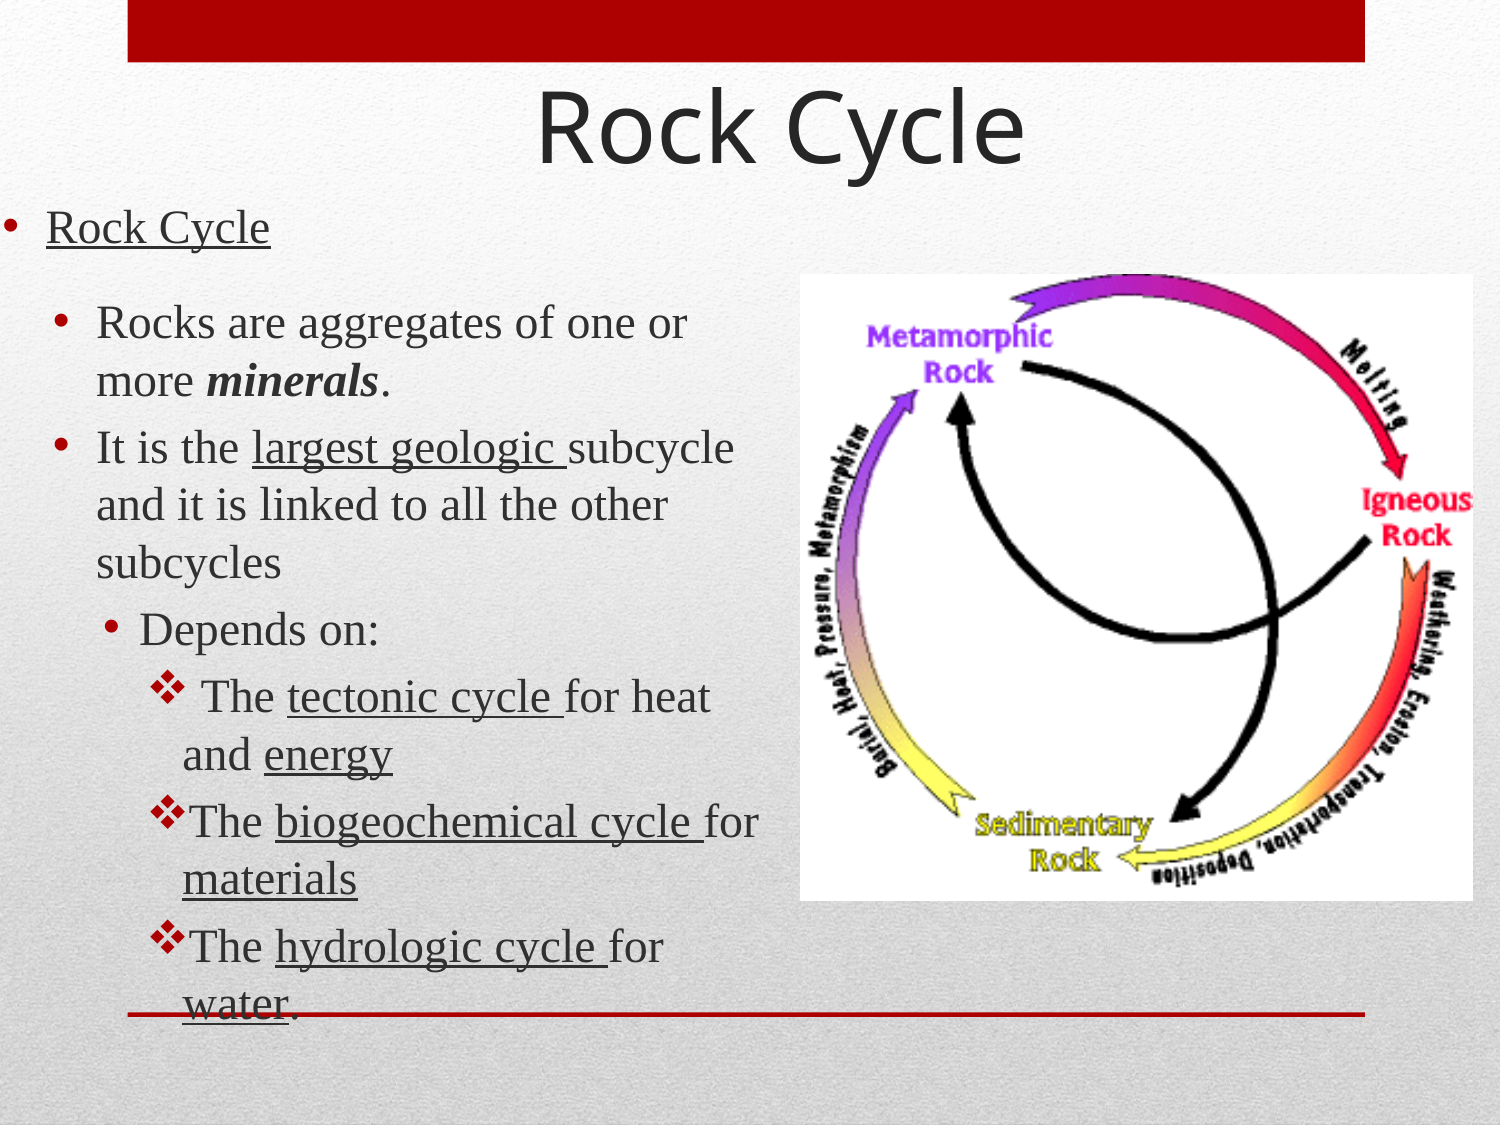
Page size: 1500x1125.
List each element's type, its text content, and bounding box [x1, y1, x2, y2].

list Rock Cycle Rocks are aggregates of one or more minerals. It is the largest geologic subcycle and it is linked to all the other subcycles Depends on: The tectonic cycle for heat and energy The biogeochemical cycle for materials The hydrologic cycle for water. [0, 187, 788, 1038]
title Rock Cycle [62, 3, 1500, 191]
picture [799, 274, 1473, 901]
